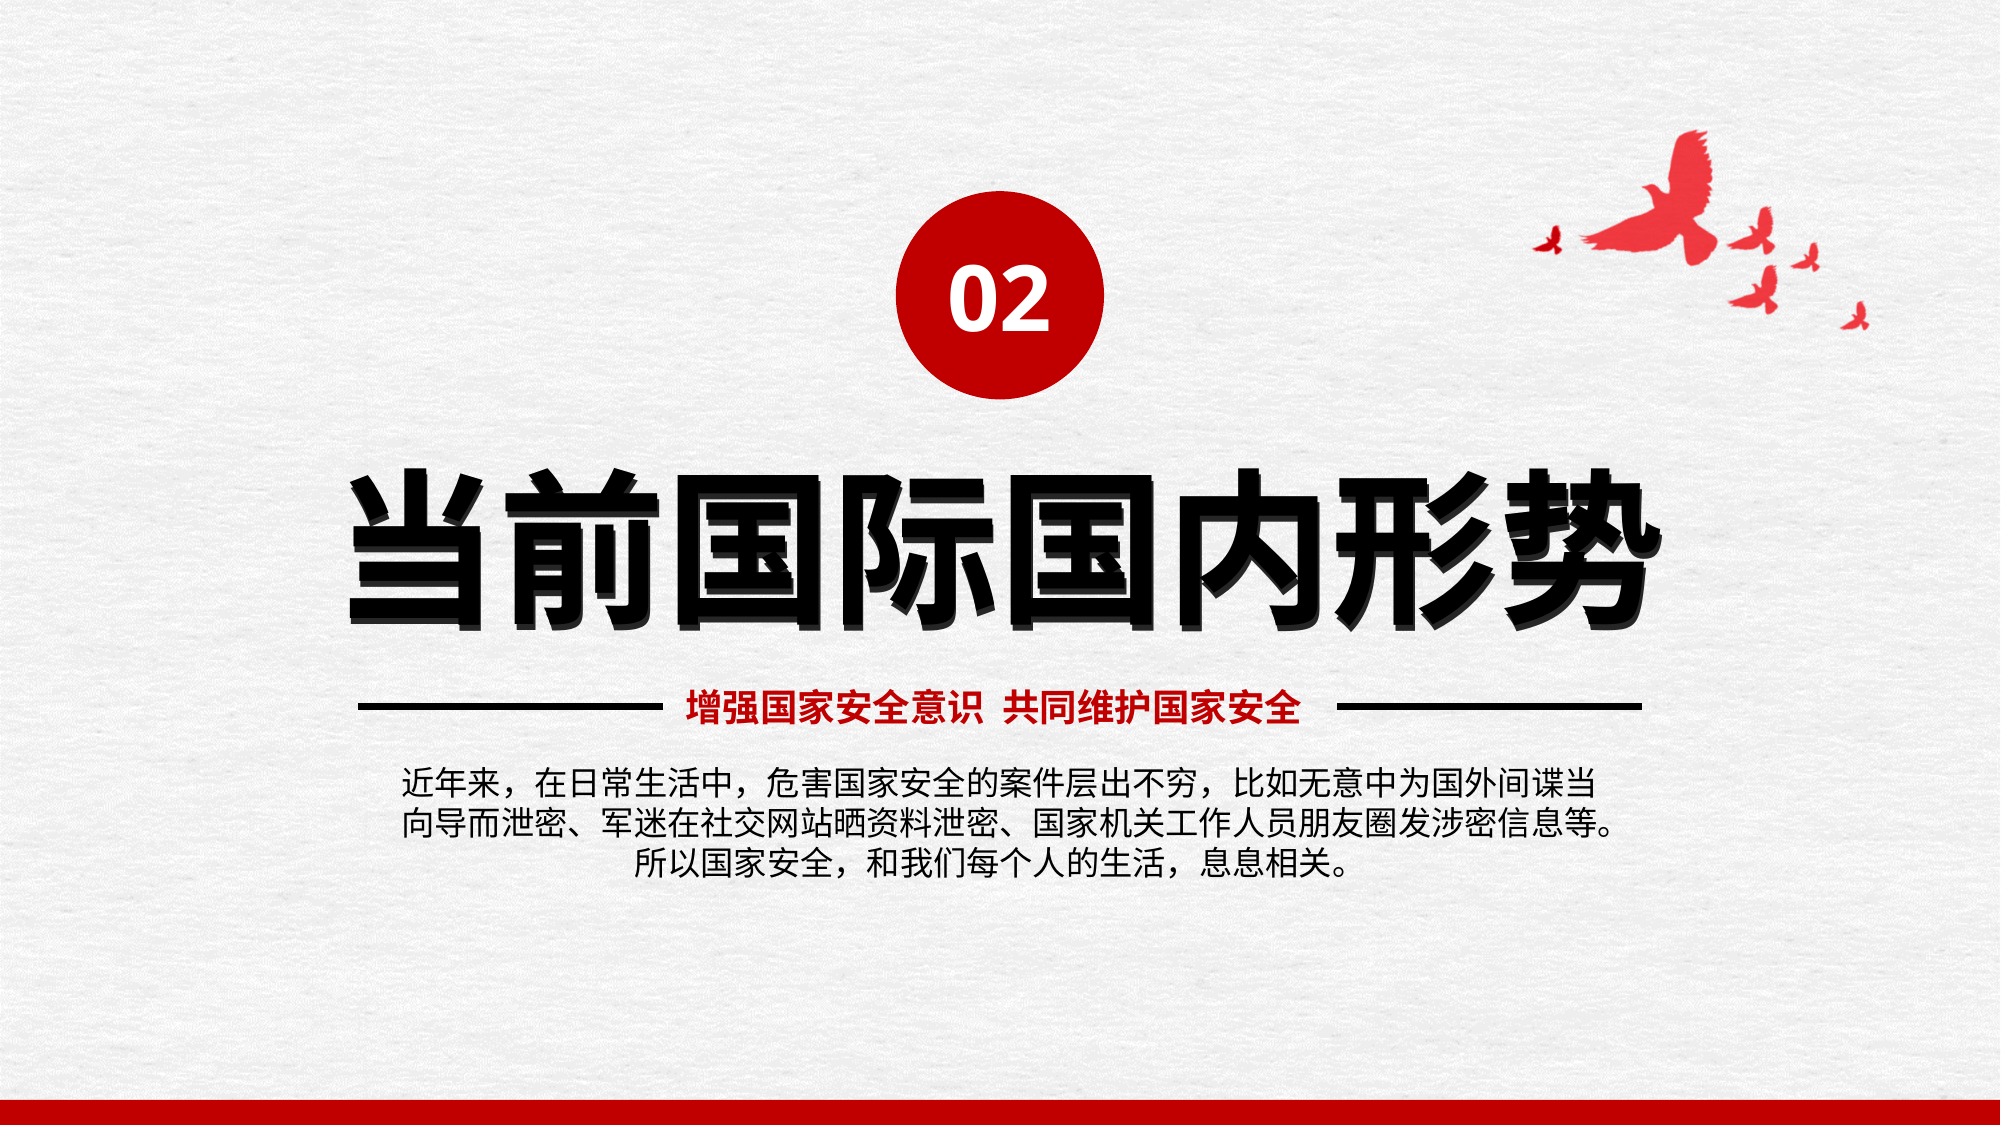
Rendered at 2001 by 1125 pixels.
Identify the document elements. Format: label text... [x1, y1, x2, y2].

text_box 02 [894, 190, 1106, 401]
text_box [0, 1099, 2000, 1125]
picture [0, 0, 2001, 1125]
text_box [358, 676, 1642, 737]
text_box 近年来，在日常生活中，危害国家安全的案件层出不穷，比如无意中为国外间谍当向导而泄密、军迷在社交网站晒资料泄密、国家机关工作人员朋友圈发涉密信息等。 所以国家安全，和我们每个人的生活，息息相关。 [378, 754, 1621, 890]
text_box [221, 435, 1781, 659]
